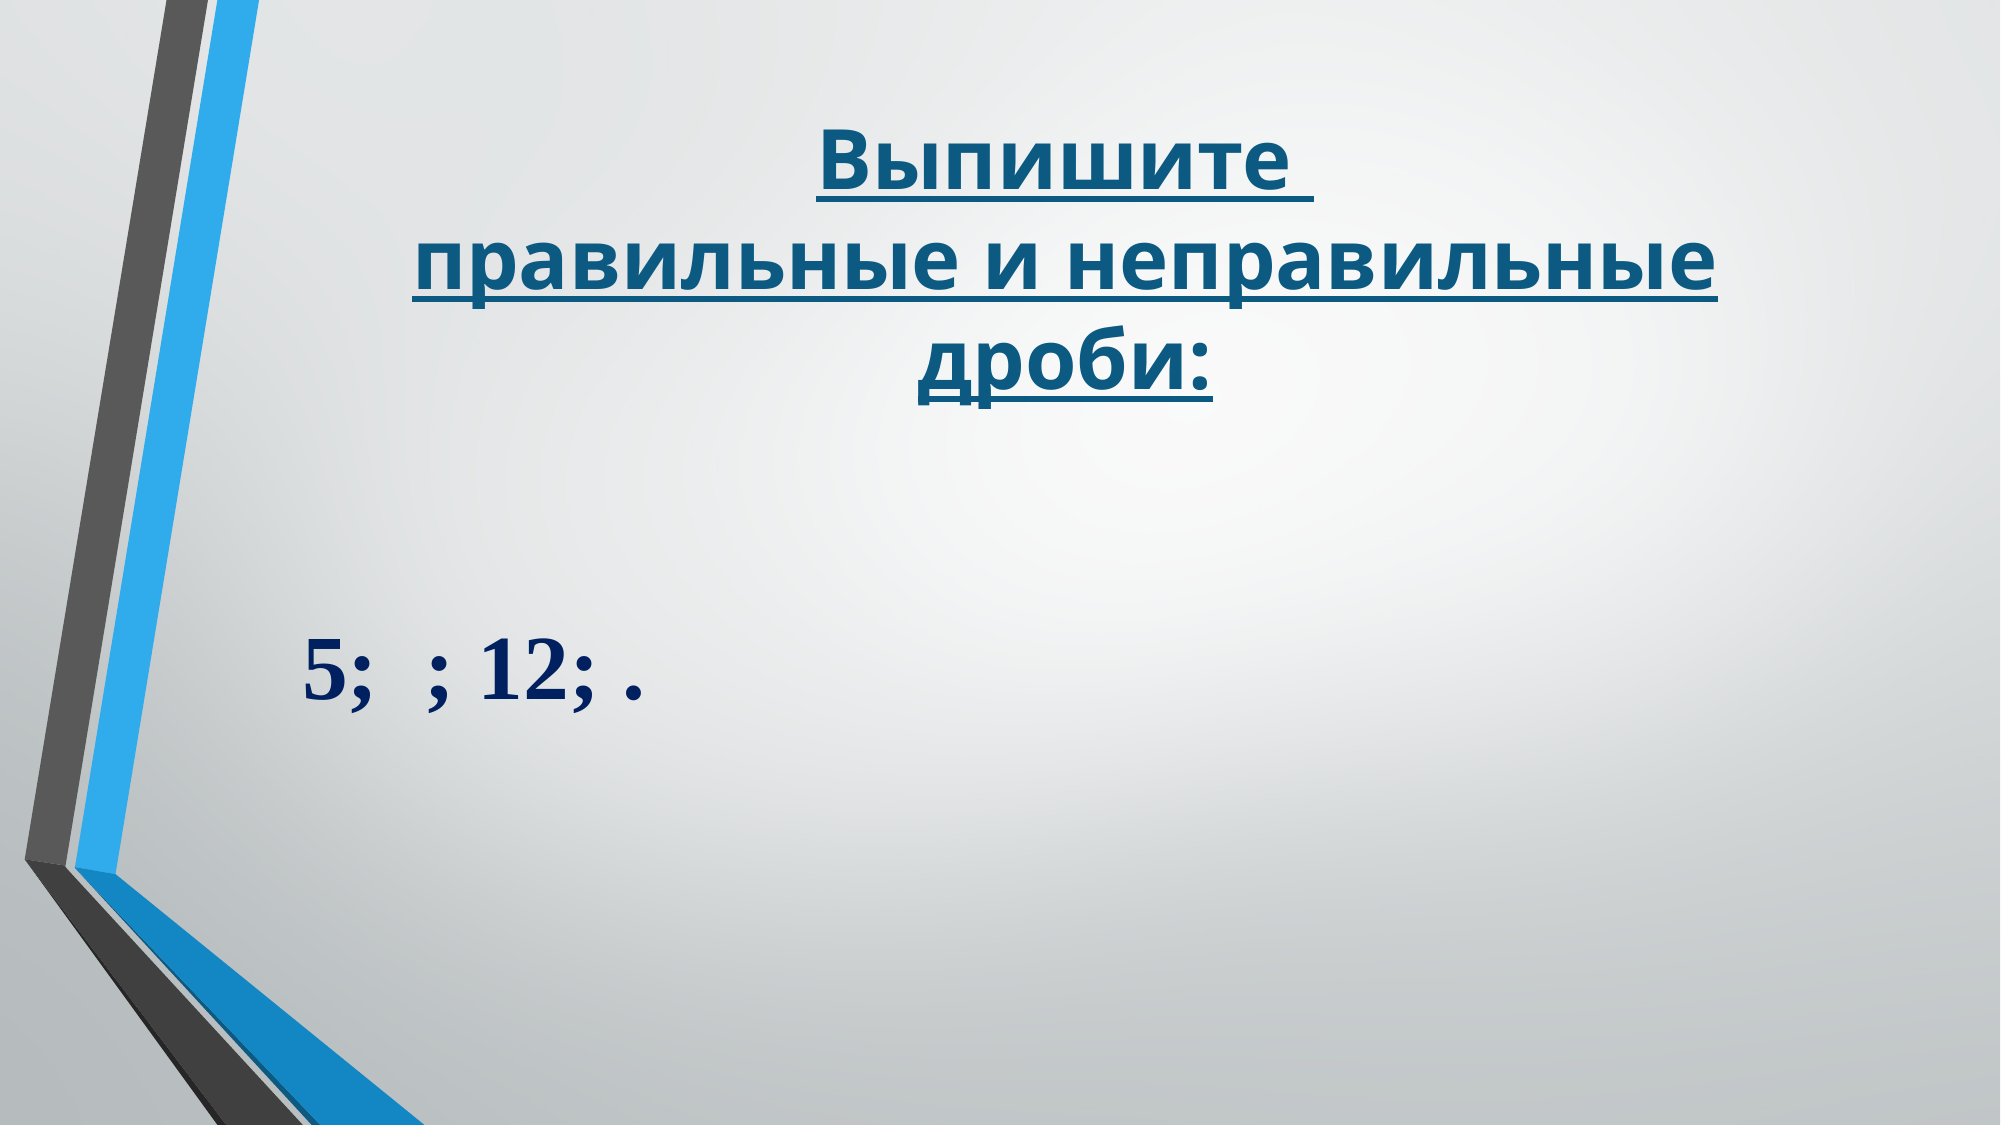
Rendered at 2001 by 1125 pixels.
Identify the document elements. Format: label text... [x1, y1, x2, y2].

title Выпишите правильные и неправильные дроби: [243, 112, 1887, 400]
